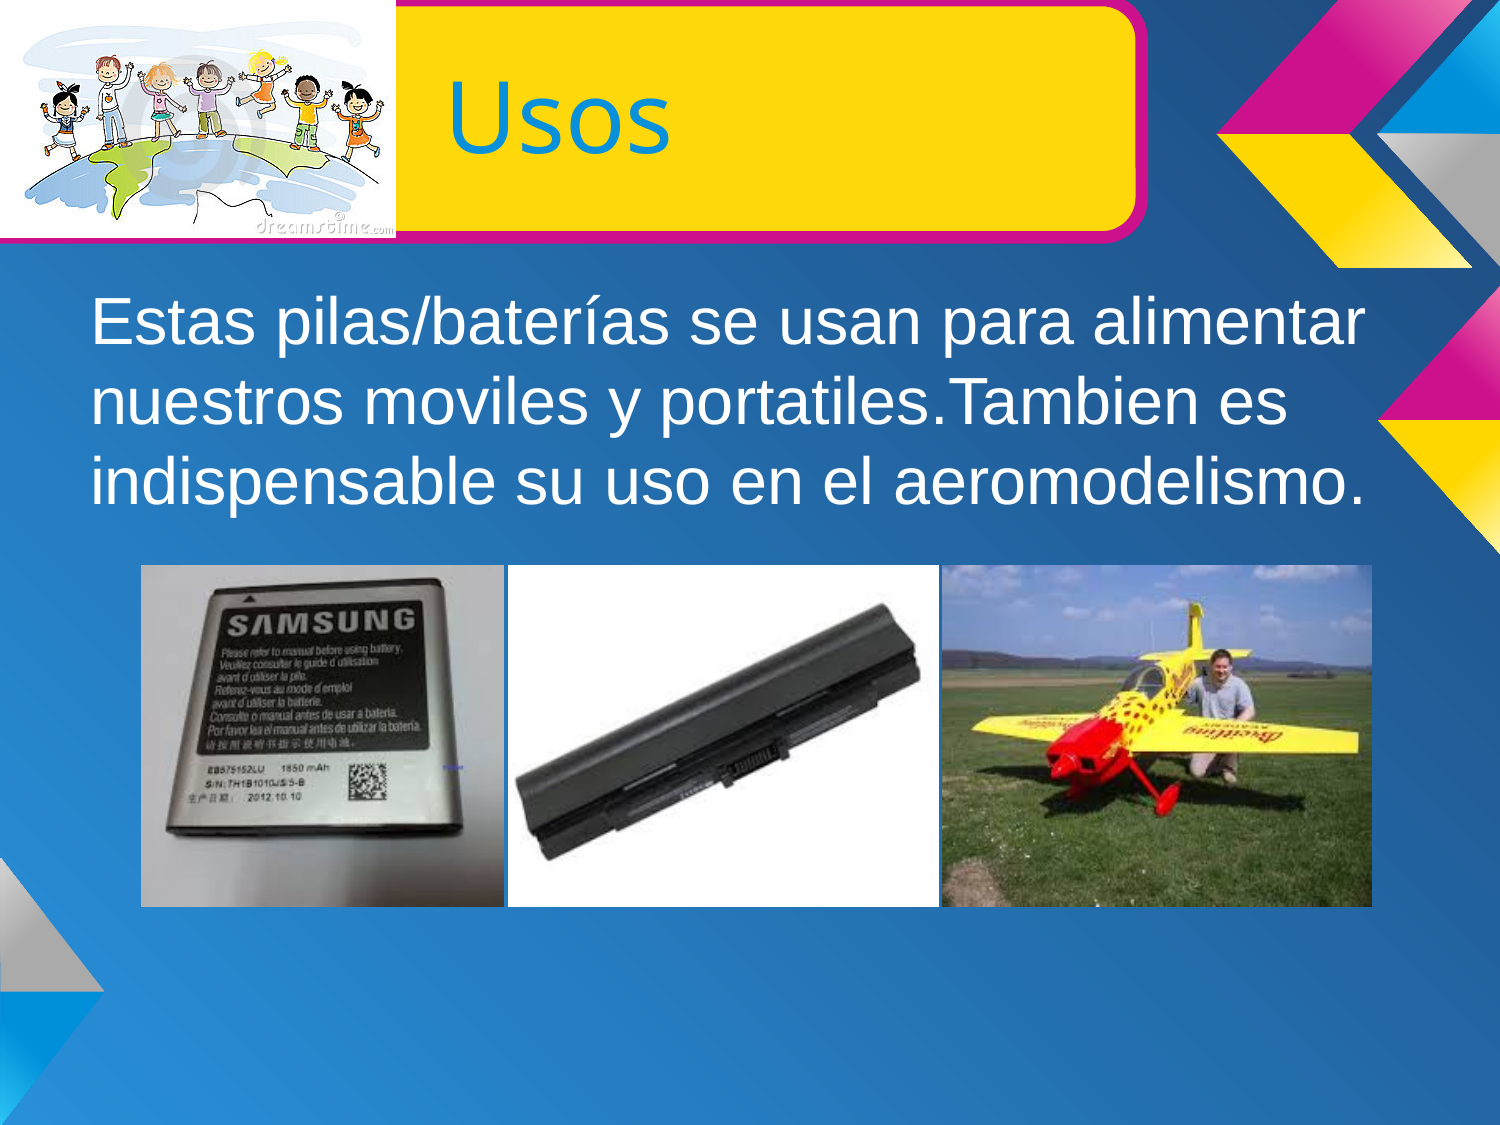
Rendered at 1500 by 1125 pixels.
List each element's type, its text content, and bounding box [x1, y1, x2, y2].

list Estas pilas/baterías se usan para alimentar nuestros moviles y portatiles.Tambien es indispensable su uso en el aeromodelismo. [75, 262, 1425, 1057]
picture [0, 0, 396, 238]
picture [140, 565, 504, 907]
picture [508, 565, 939, 907]
text_box Usos [429, 38, 1123, 195]
picture [941, 565, 1373, 907]
text_box [397, 0, 1142, 238]
